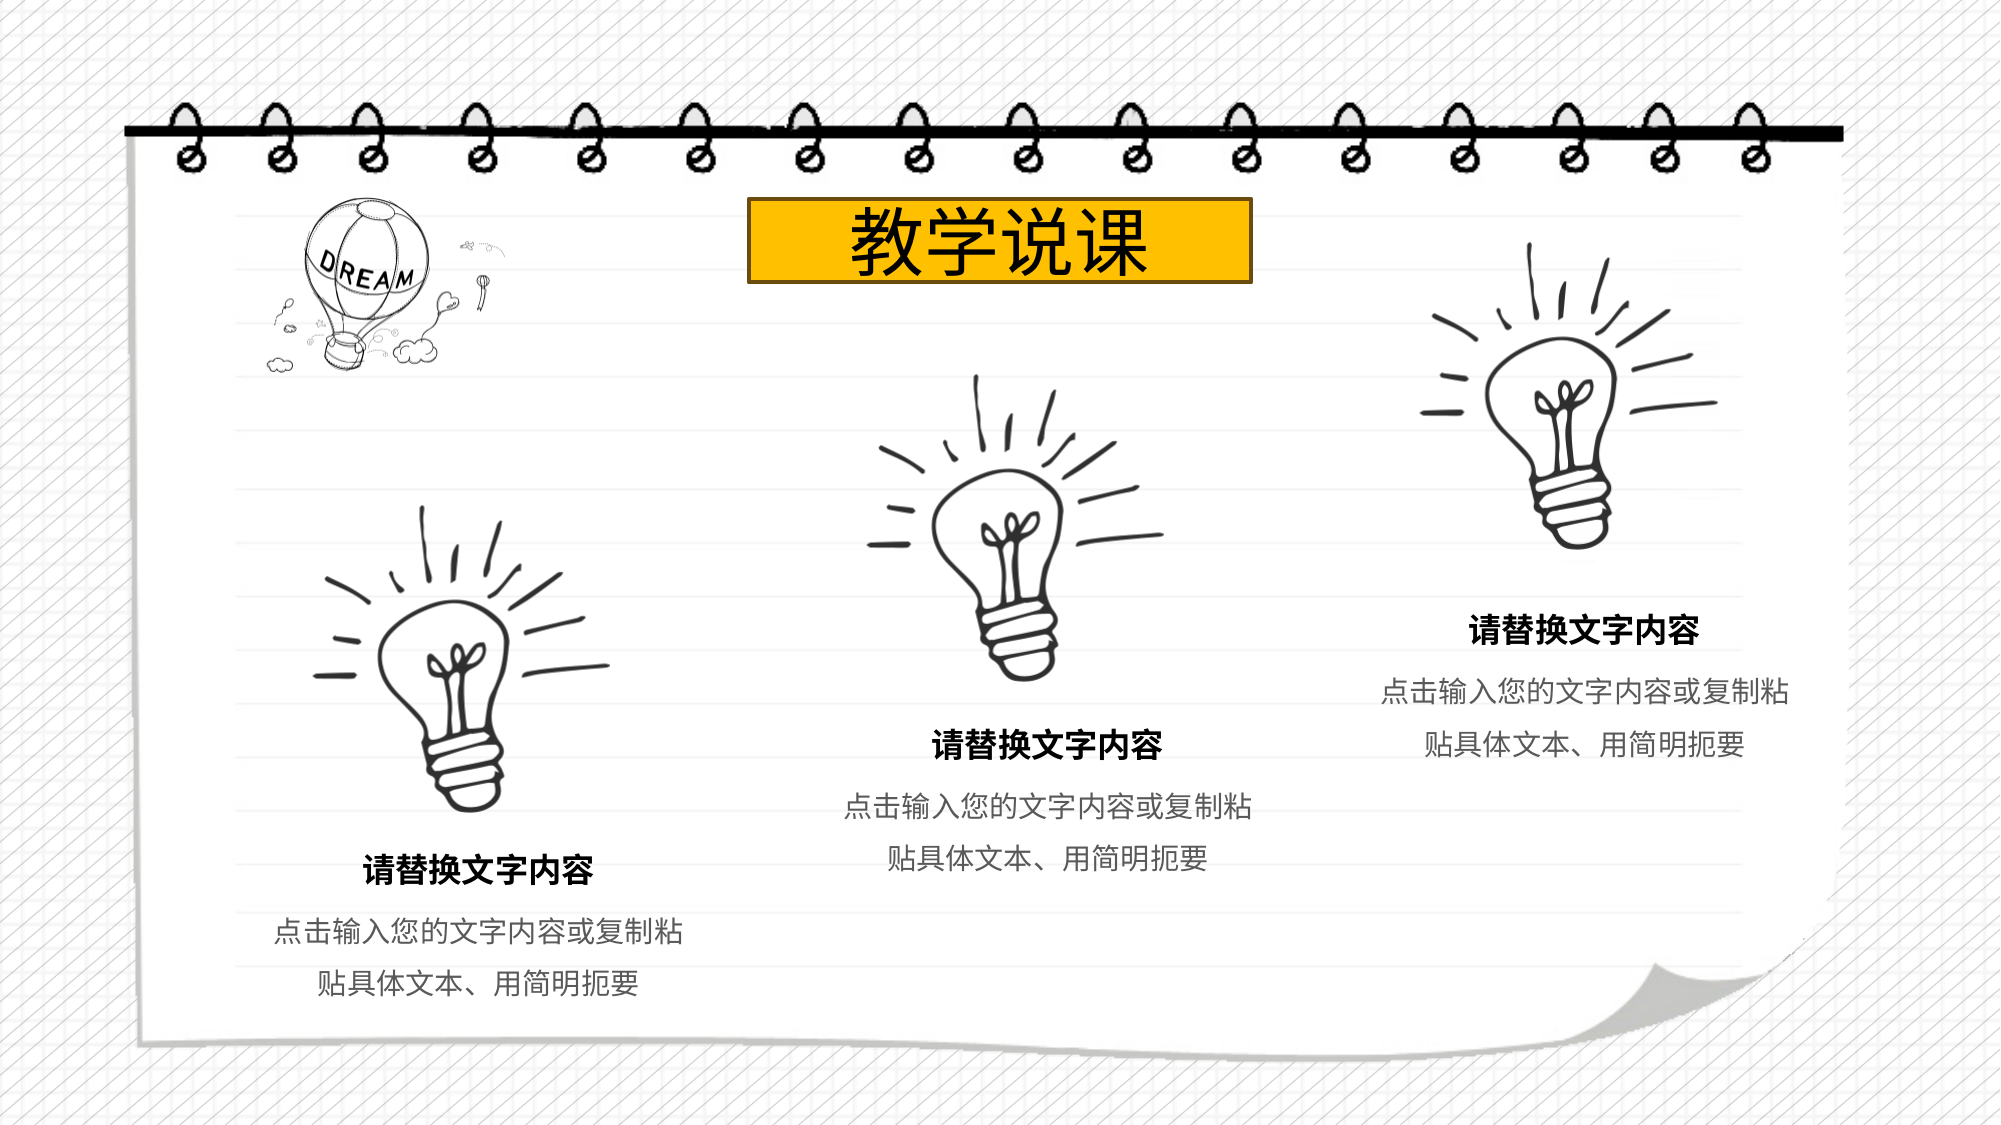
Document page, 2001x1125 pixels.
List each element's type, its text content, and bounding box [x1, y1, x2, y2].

text_box 点击输入您的文字内容或复制粘贴具体文本、用简明扼要 [255, 888, 702, 1008]
text_box 请替换文字内容 [862, 716, 1234, 772]
picture [0, 0, 2000, 1125]
text_box 请替换文字内容 [1399, 602, 1771, 657]
text_box 点击输入您的文字内容或复制粘贴具体文本、用简明扼要 [824, 763, 1272, 883]
text_box 点击输入您的文字内容或复制粘贴具体文本、用简明扼要 [1361, 648, 1809, 769]
text_box 教学说课 [748, 199, 1252, 283]
text_box 请替换文字内容 [292, 865, 665, 897]
